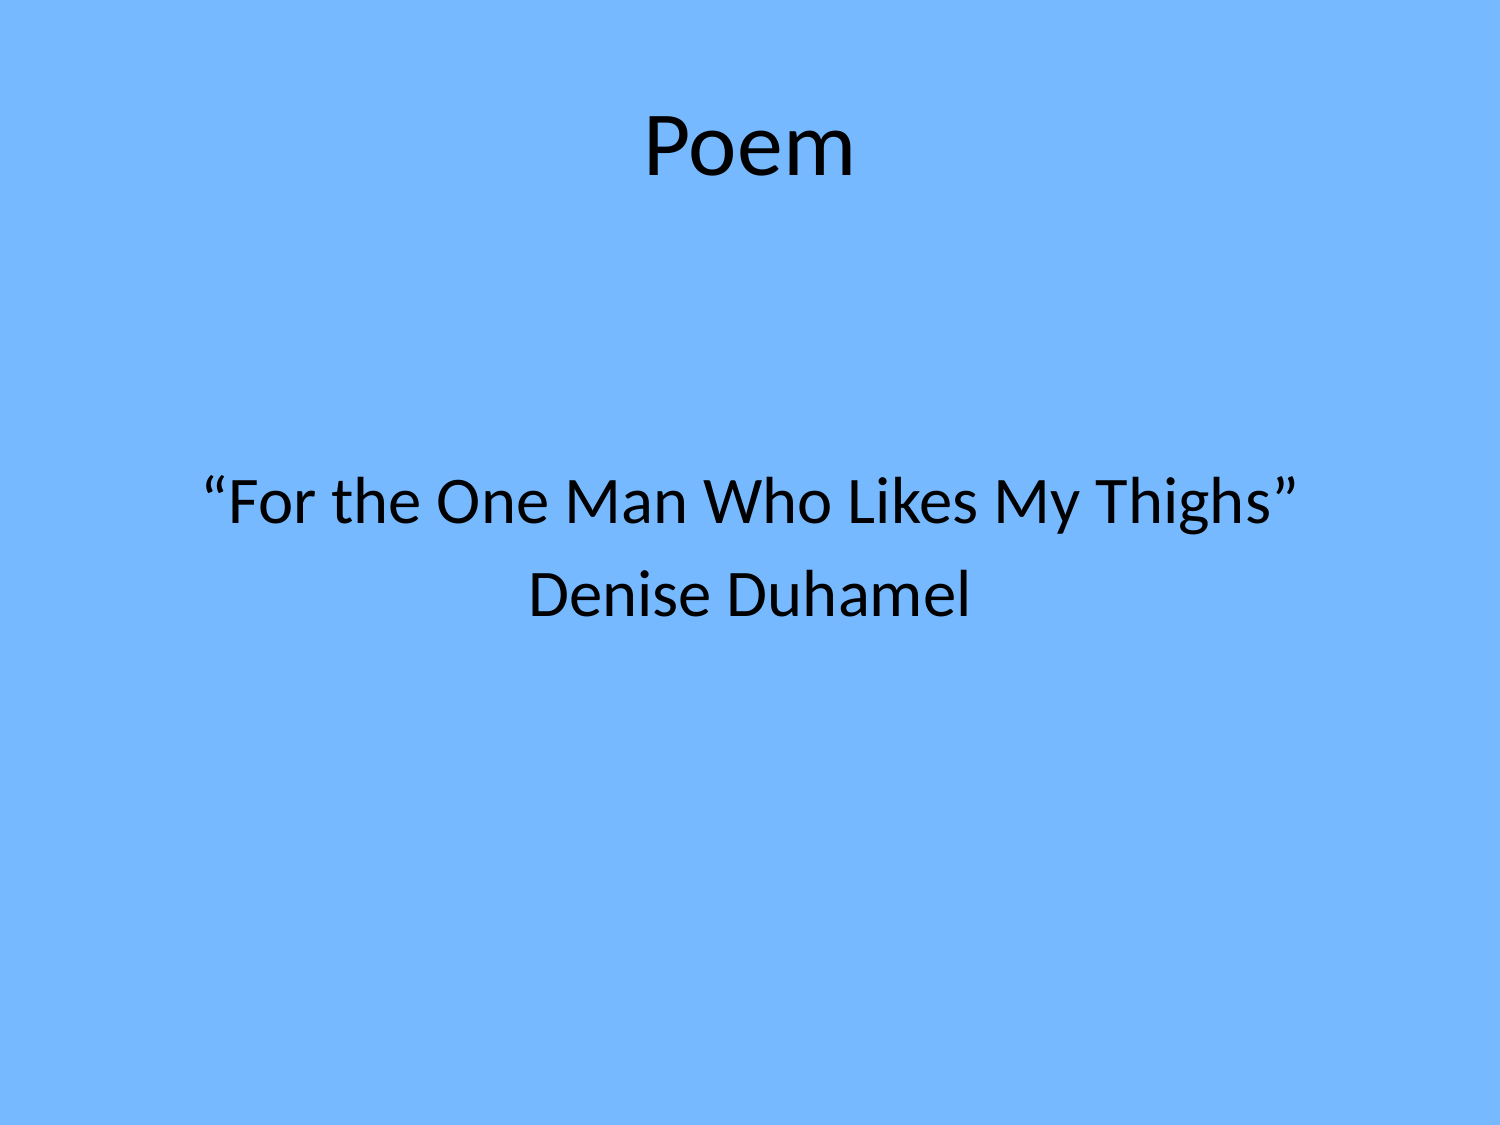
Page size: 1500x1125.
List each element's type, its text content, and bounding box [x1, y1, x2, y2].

list “For the One Man Who Likes My Thighs” Denise Duhamel [75, 262, 1425, 1005]
title Poem [75, 45, 1425, 233]
